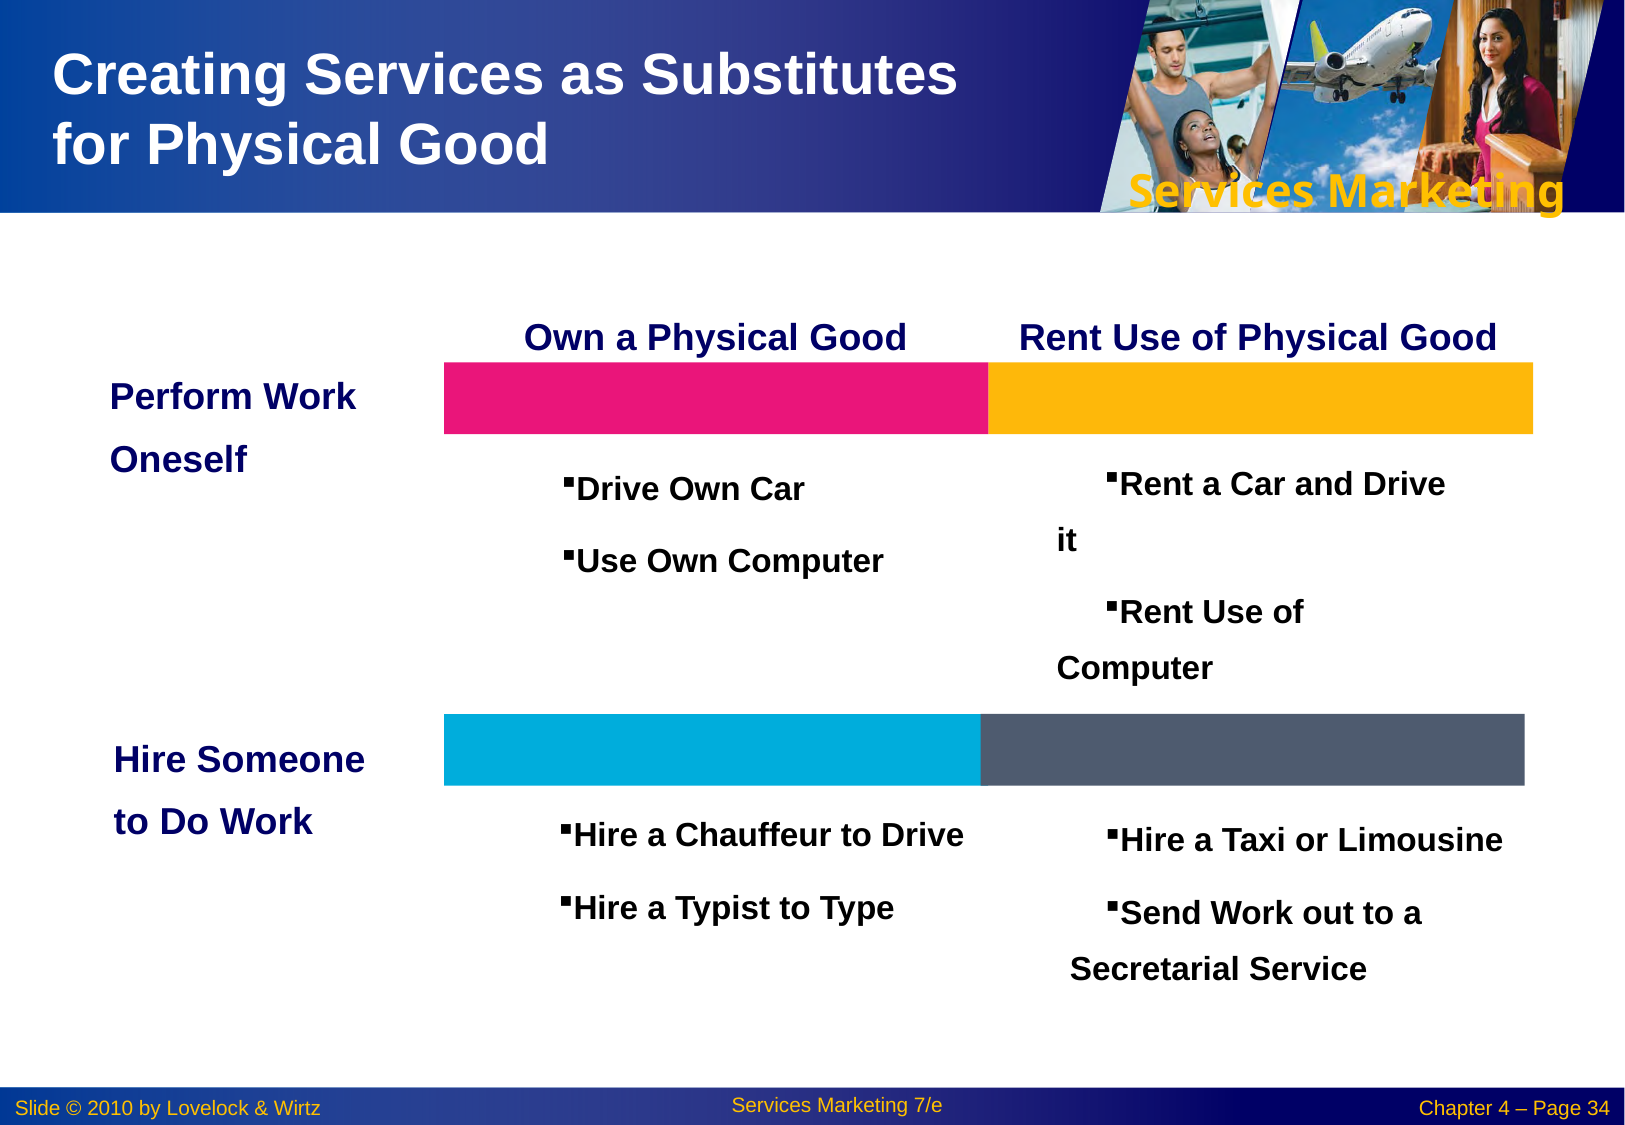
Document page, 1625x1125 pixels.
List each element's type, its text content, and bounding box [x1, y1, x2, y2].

picture [1162, 186, 1172, 192]
picture [1100, 0, 1604, 213]
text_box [94, 287, 1534, 1001]
title Creating Services as Substitutes for Physical Good [36, 37, 1050, 176]
picture [1546, 187, 1556, 202]
